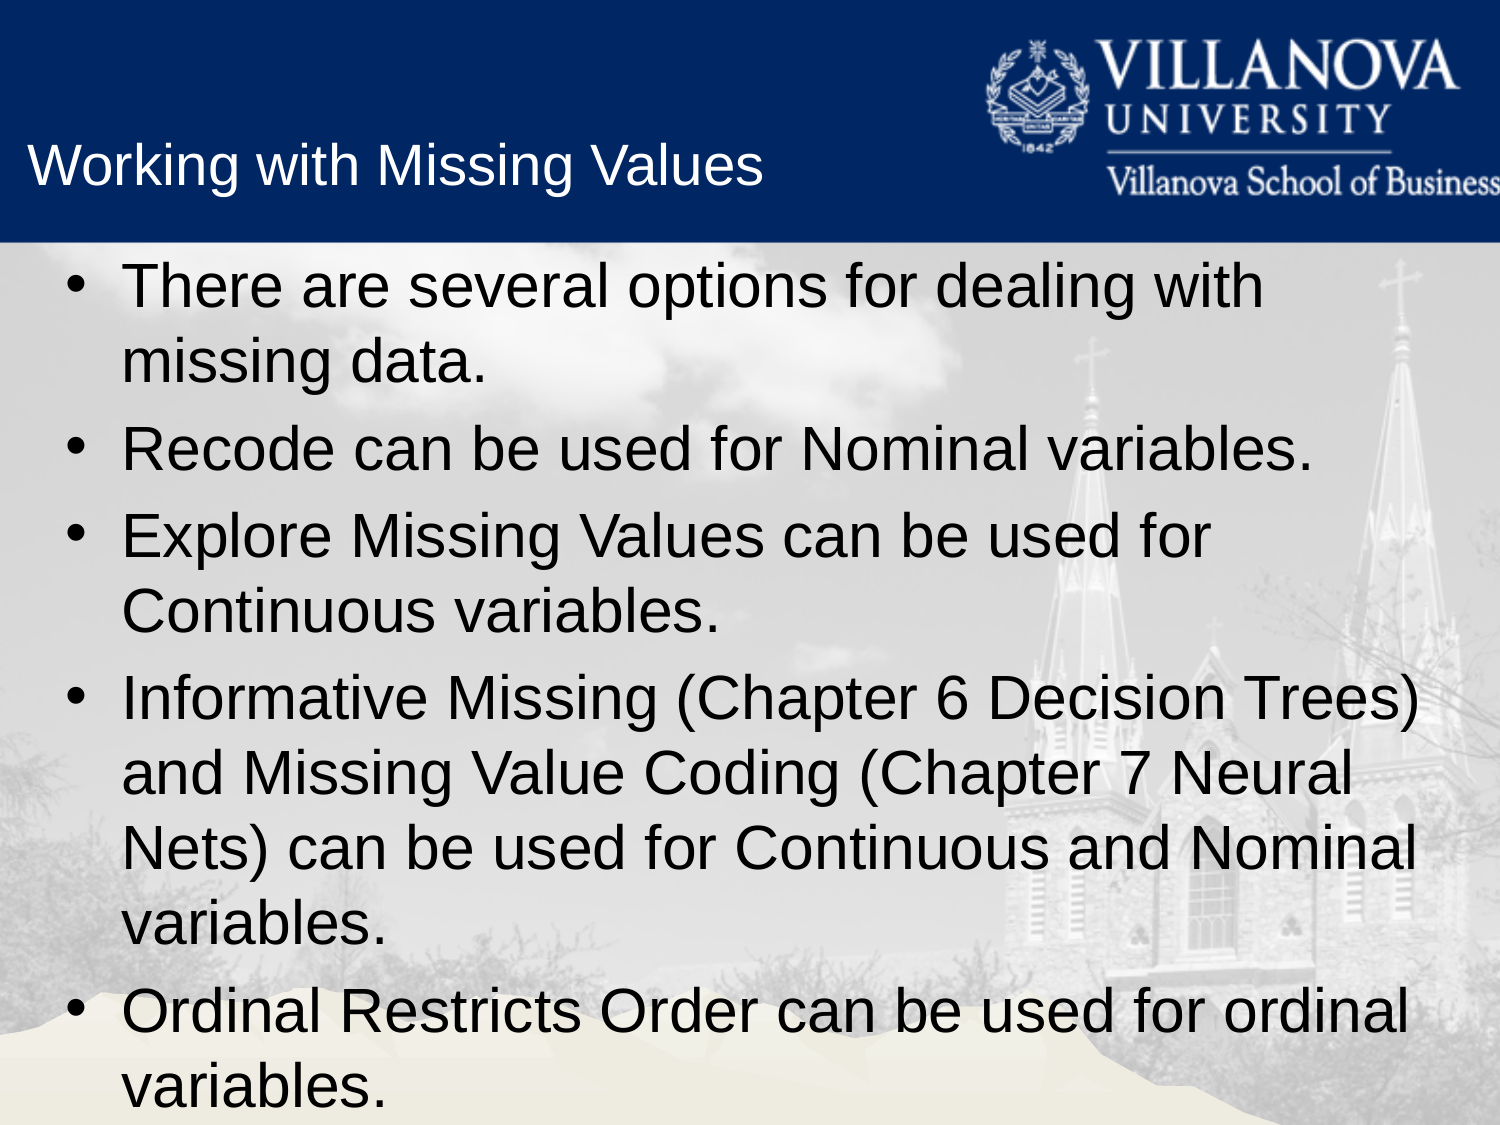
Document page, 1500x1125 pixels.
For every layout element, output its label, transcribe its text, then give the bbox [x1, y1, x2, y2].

picture [0, 0, 1500, 1125]
list There are several options for dealing with missing data. Recode can be used for Nominal variables. Explore Missing Values can be used for Continuous variables. Informative Missing (Chapter 6 Decision Trees) and Missing Value Coding (Chapter 7 Neural Nets) can be used for Continuous and Nominal variables. Ordinal Restricts Order can be used for ordinal variables. [50, 237, 1475, 975]
title Working with Missing Values [12, 24, 1288, 213]
